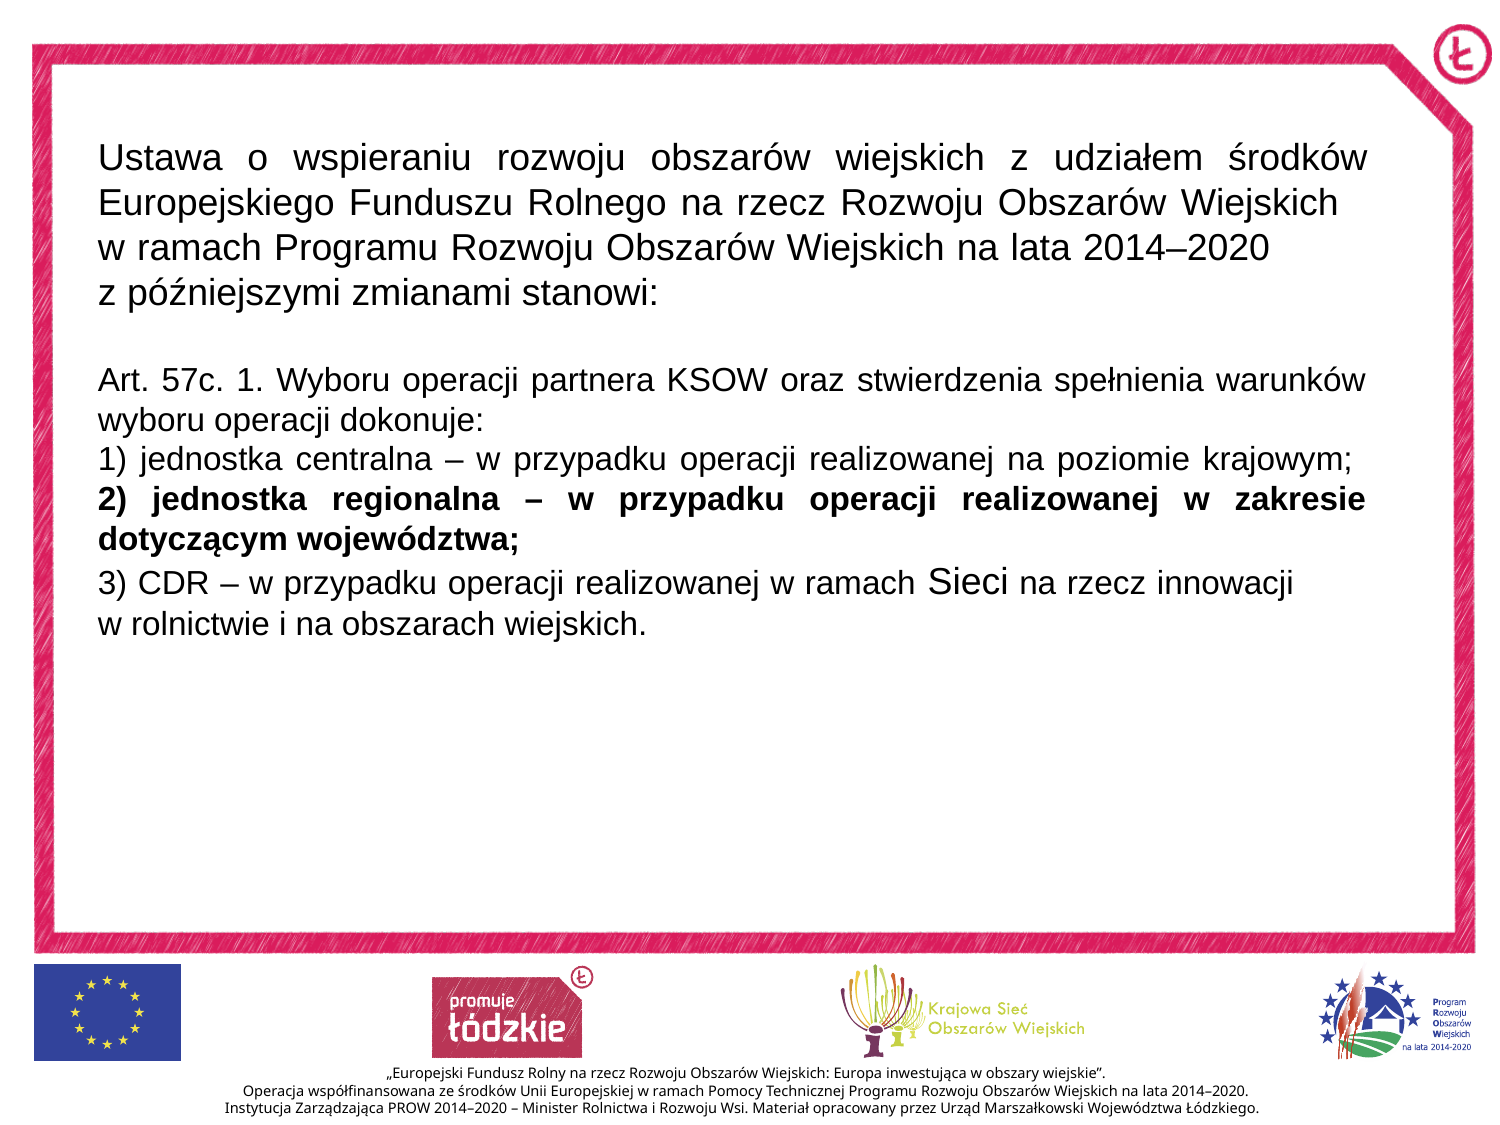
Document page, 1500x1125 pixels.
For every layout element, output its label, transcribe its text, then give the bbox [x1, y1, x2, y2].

text_box „Europejski Fundusz Rolny na rzecz Rozwoju Obszarów Wiejskich: Europa inwestująca w obszary wiejskie”. Operacja współfinansowana ze środków Unii Europejskiej w ramach Pomocy Technicznej Programu Rozwoju Obszarów Wiejskich na lata 2014–2020. Instytucja Zarządzająca PROW 2014–2020 – Minister Rolnictwa i Rozwoju Wsi. Materiał opracowany przez Urząd Marszałkowski Województwa Łódzkiego. [209, 1071, 1283, 1124]
picture [32, 959, 1474, 1063]
picture [32, 24, 1492, 954]
